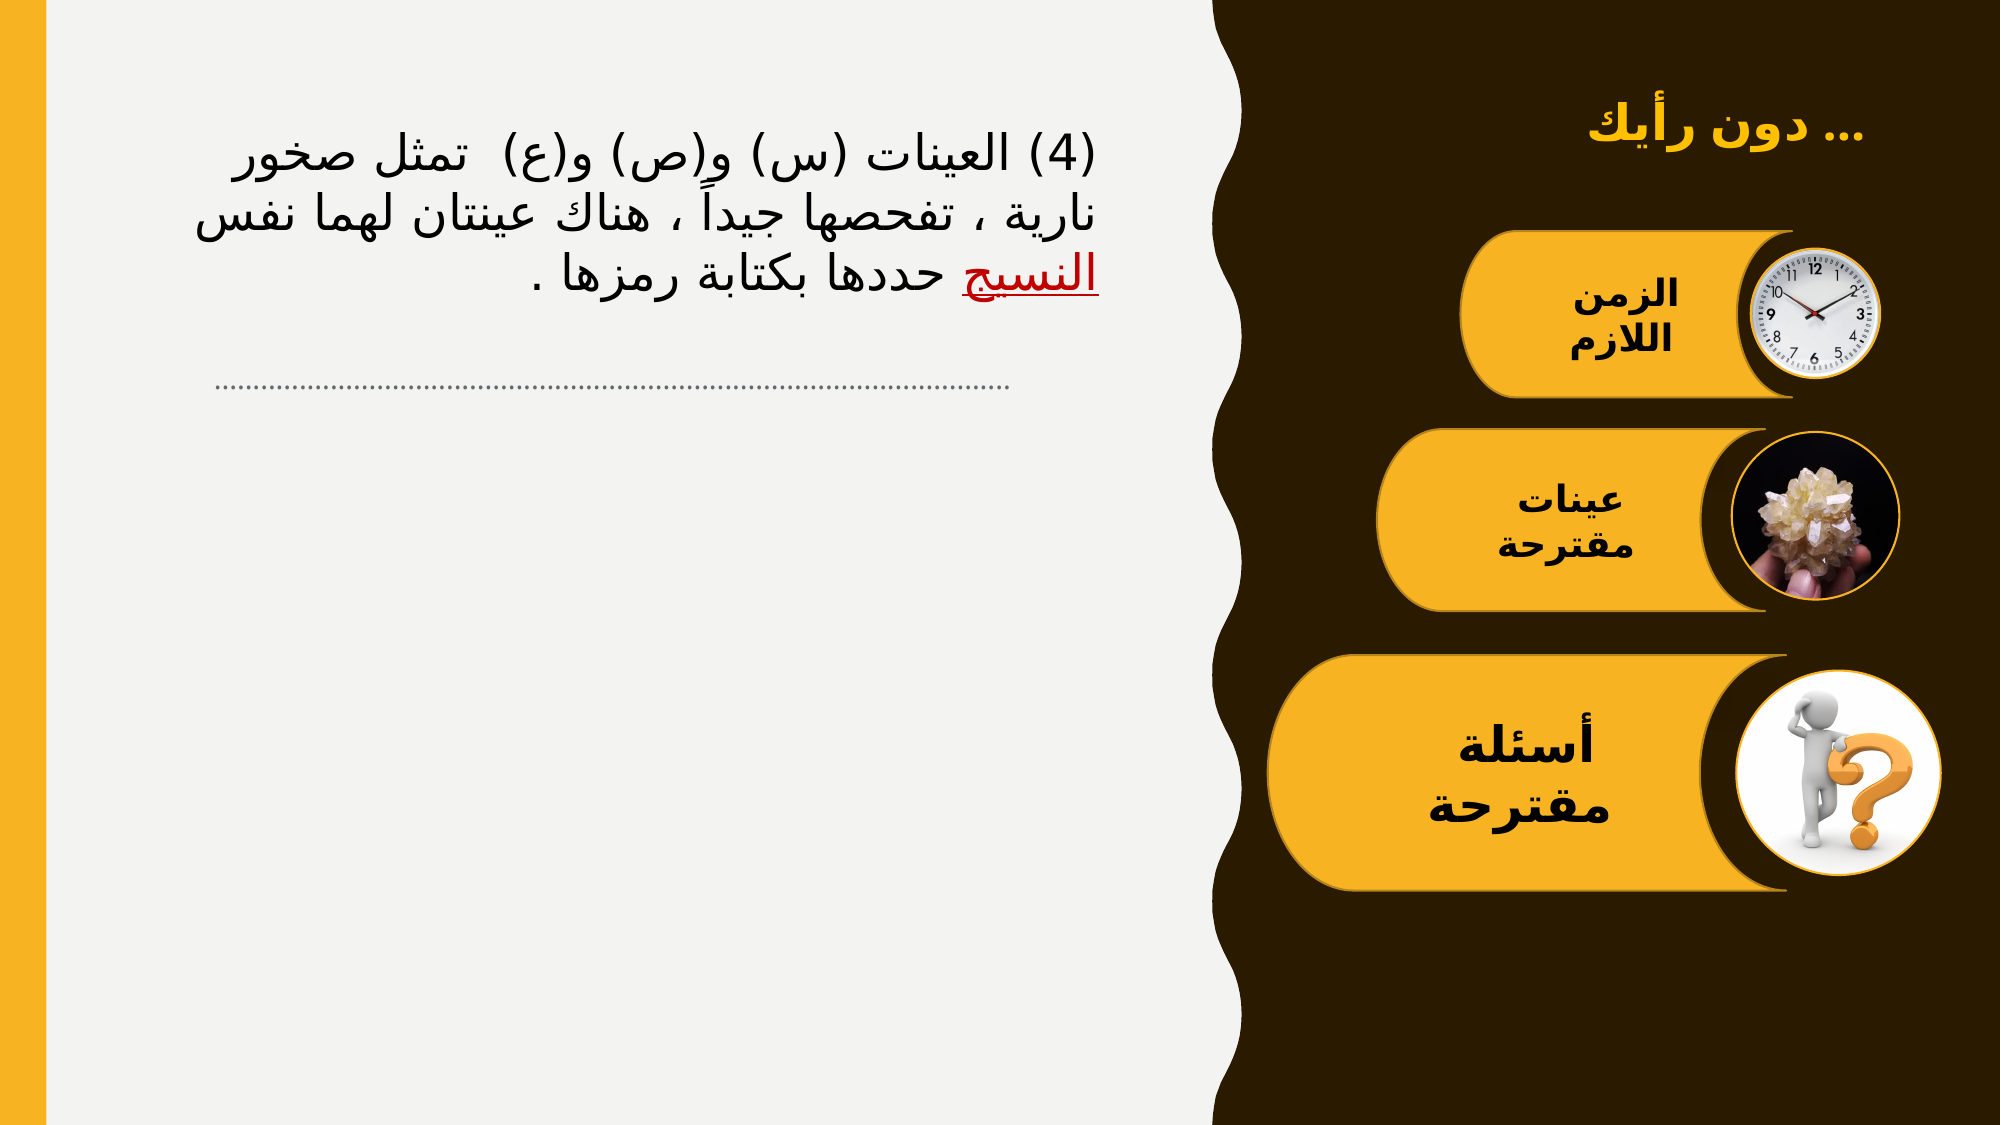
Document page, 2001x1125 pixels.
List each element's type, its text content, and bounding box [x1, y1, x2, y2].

picture [1731, 431, 1900, 600]
picture [1736, 670, 1941, 875]
text_box دون رأيك ... [1540, 82, 1881, 158]
text_box الزمن اللازم [1459, 230, 1794, 399]
text_box عينات مقترحة [1375, 428, 1767, 613]
text_box (4) العينات (س) و(ص) و(ع) تمثل صخور نارية ، تفحصها جيداً ، هناك عينتان لهما نفس النسيج حددها بكتابة رمزها . ....................................................................................................... [113, 113, 1114, 403]
picture [1750, 248, 1881, 379]
text_box أسئلة مقترحة [1266, 654, 1788, 892]
